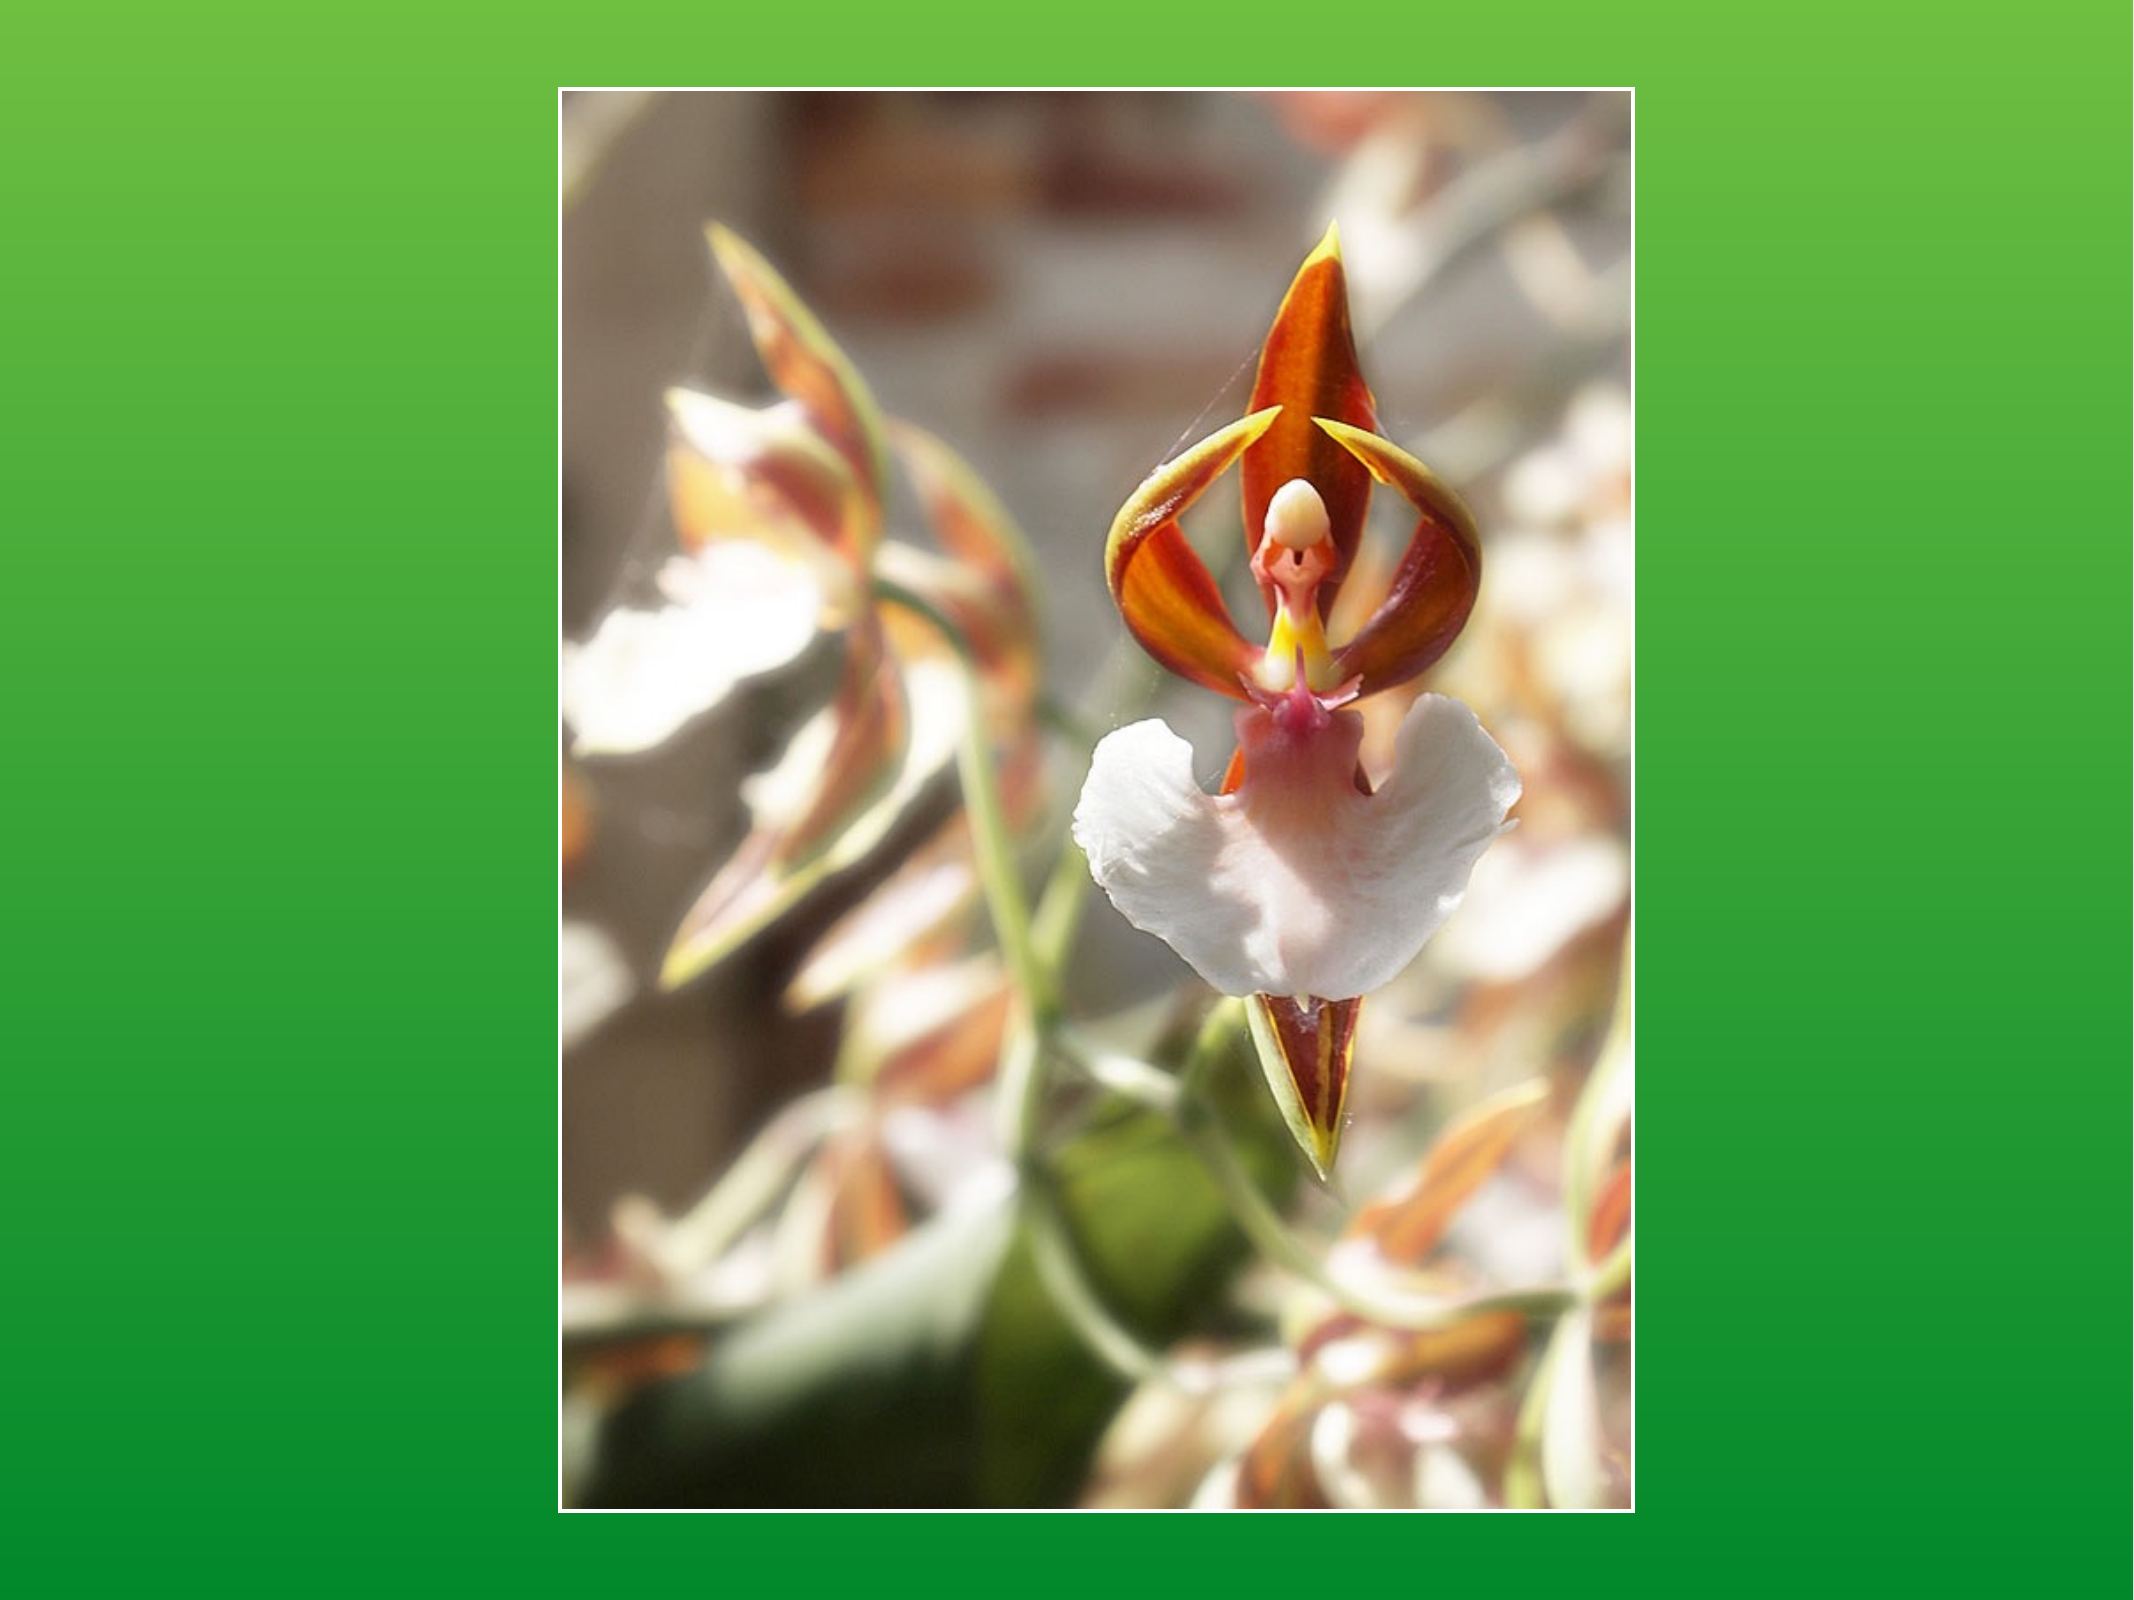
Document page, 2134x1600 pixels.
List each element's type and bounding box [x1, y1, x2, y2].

picture [562, 90, 1631, 1510]
